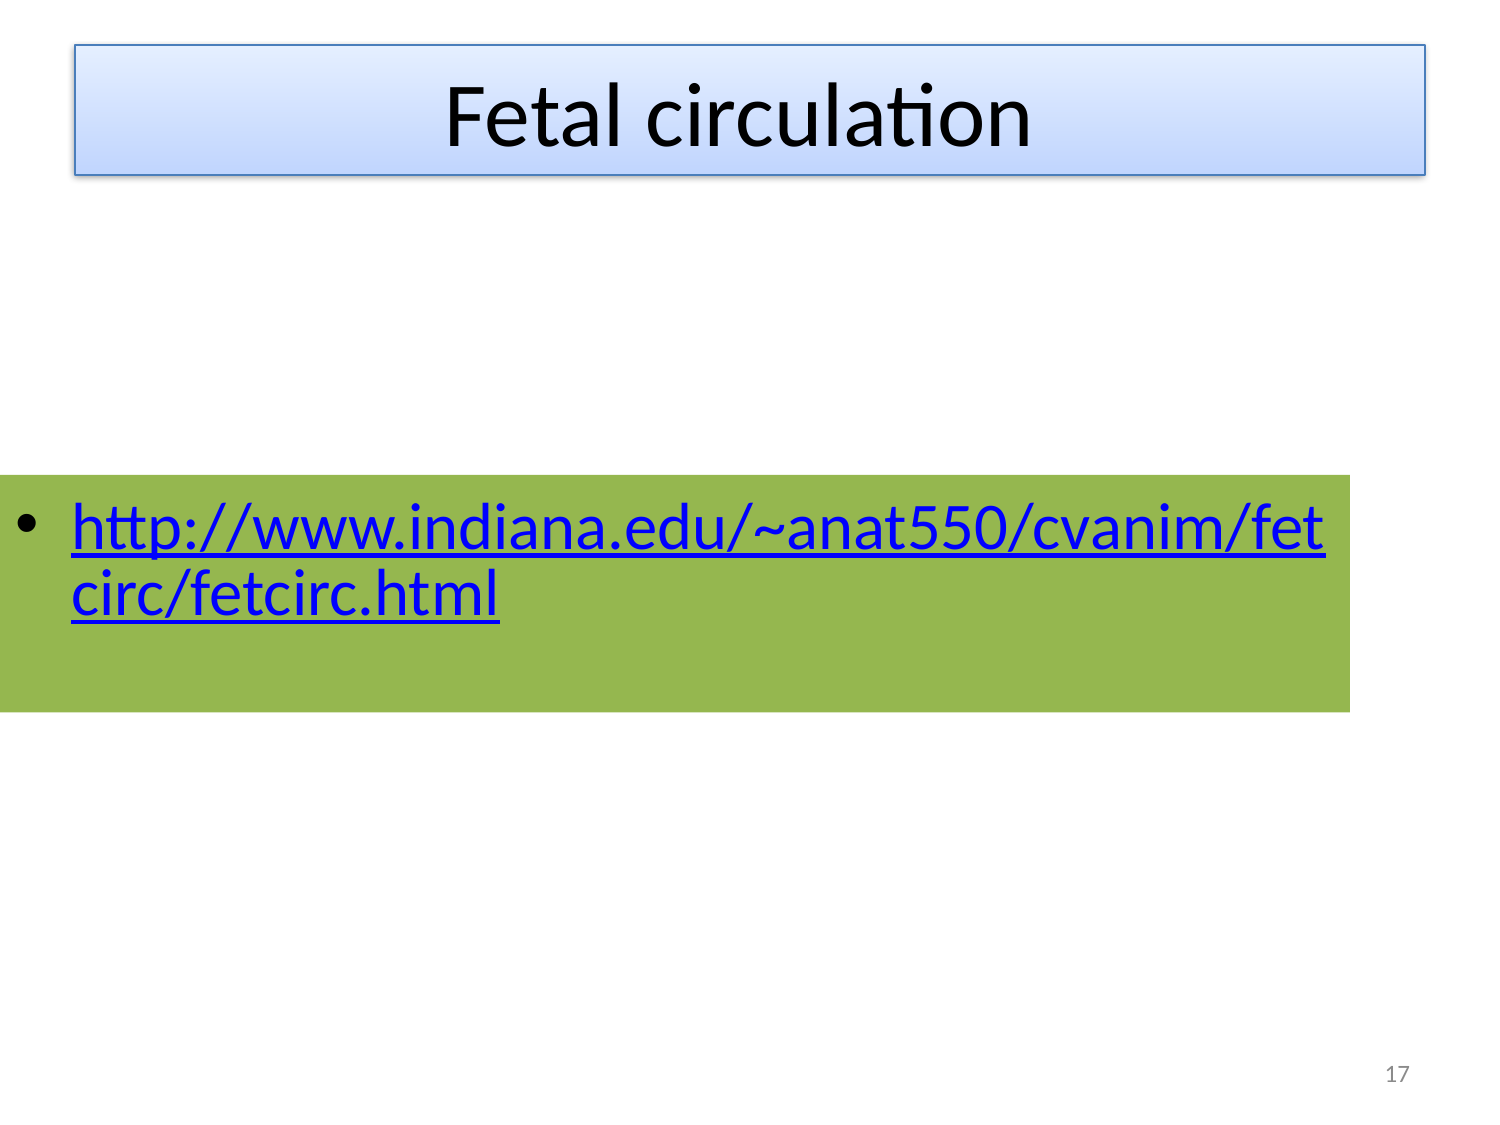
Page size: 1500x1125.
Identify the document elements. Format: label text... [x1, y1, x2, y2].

slide_number 17 [1074, 1042, 1425, 1103]
list http://www.indiana.edu/~anat550/cvanim/fetcirc/fetcirc.html [0, 474, 1350, 713]
title Fetal circulation [74, 44, 1426, 176]
